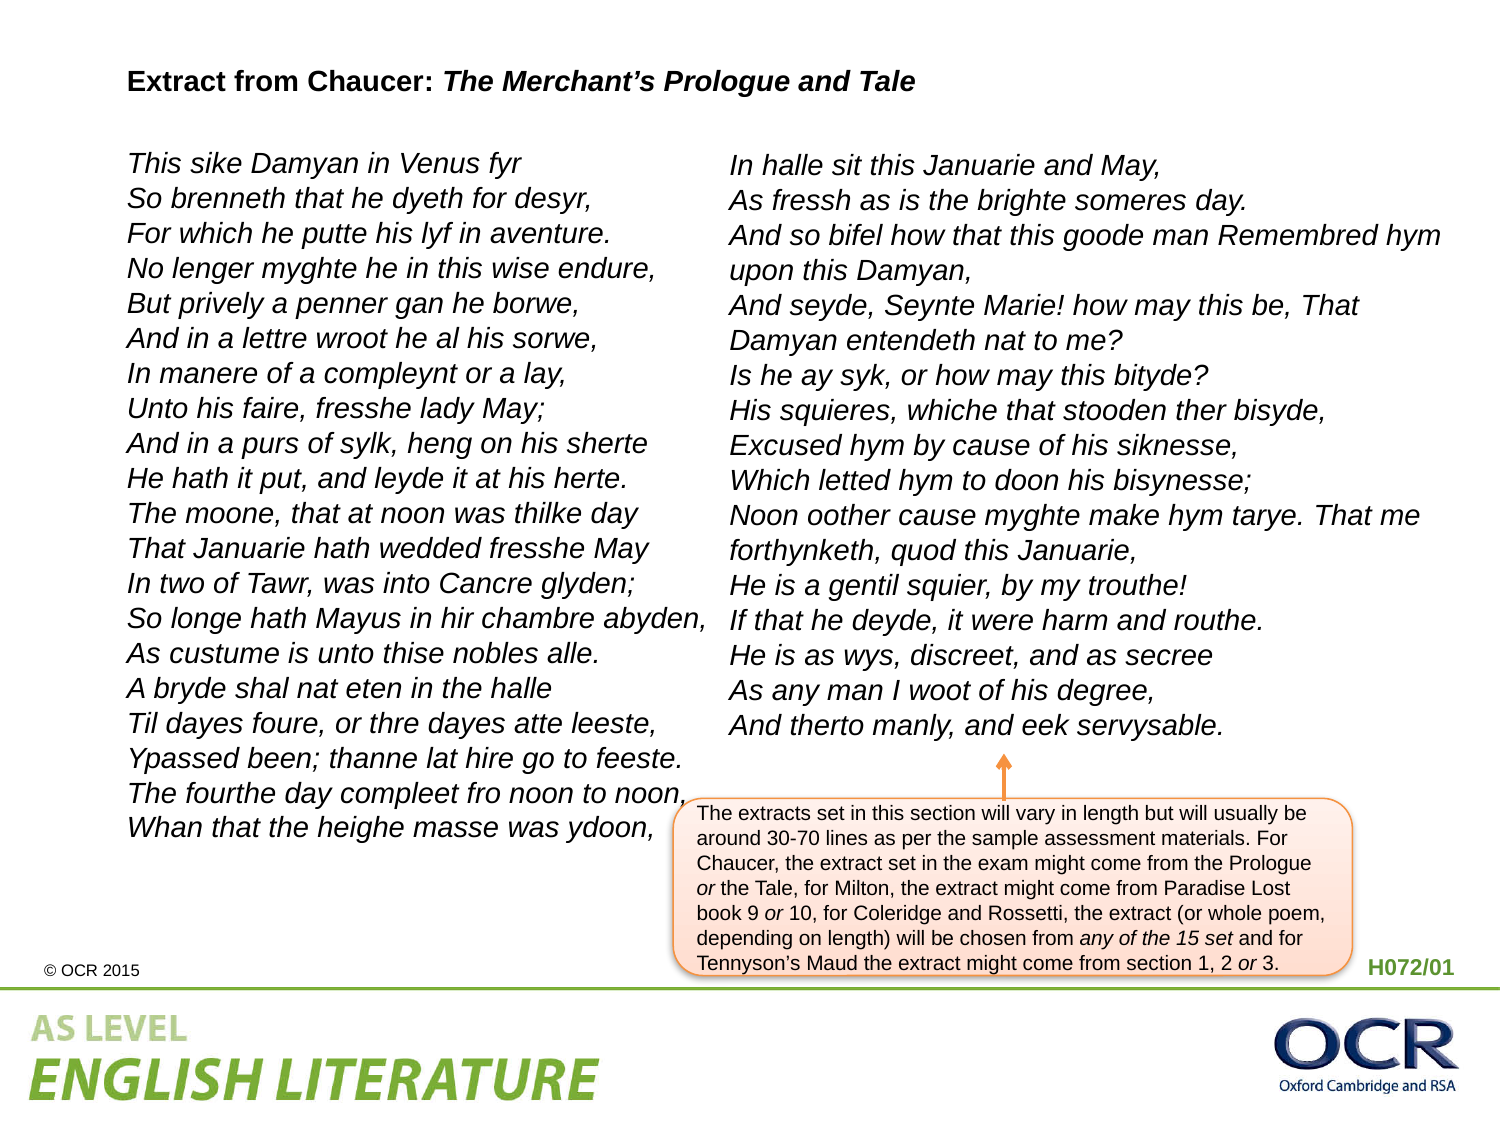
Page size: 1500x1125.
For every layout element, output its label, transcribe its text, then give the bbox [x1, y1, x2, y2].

text_box This sike Damyan in Venus fyr So brenneth that he dyeth for desyr, For which he putte his lyf in aventure. No lenger myghte he in this wise endure, But prively a penner gan he borwe, And in a lettre wroot he al his sorwe, In manere of a compleynt or a lay, Unto his faire, fresshe lady May; And in a purs of sylk, heng on his sherte He hath it put, and leyde it at his herte. The moone, that at noon was thilke day That Januarie hath wedded fresshe May In two of Tawr, was into Cancre glyden; So longe hath Mayus in hir chambre abyden, As custume is unto thise nobles alle. A bryde shal nat eten in the halle Til dayes foure, or thre dayes atte leeste, Ypassed been; thanne lat hire go to feeste. The fourthe day compleet fro noon to noon, Whan that the heighe masse was ydoon, [112, 137, 821, 897]
text_box In halle sit this Januarie and May, As fressh as is the brighte someres day. And so bifel how that this goode man Remembred hym upon this Damyan, And seyde, Seynte Marie! how may this be, That Damyan entendeth nat to me? Is he ay syk, or how may this bityde? His squieres, whiche that stooden ther bisyde, Excused hym by cause of his siknesse, Which letted hym to doon his bisynesse; Noon oother cause myghte make hym tarye. That me forthynketh, quod this Januarie, He is a gentil squier, by my trouthe! If that he deyde, it were harm and routhe. He is as wys, discreet, and as secree As any man I woot of his degree, And therto manly, and eek servysable. [714, 139, 1459, 794]
text_box The extracts set in this section will vary in length but will usually be around 30-70 lines as per the sample assessment materials. For Chaucer, the extract set in the exam might come from the Prologue or the Tale, for Milton, the extract might come from Paradise Lost book 9 or 10, for Coleridge and Rossetti, the extract (or whole poem, depending on length) will be chosen from any of the 15 set and for Tennyson’s Maud the extract might come from section 1, 2 or 3. [672, 797, 1354, 977]
text_box Extract from Chaucer: The Merchant’s Prologue and Tale [112, 55, 1388, 105]
picture [0, 987, 1500, 1124]
